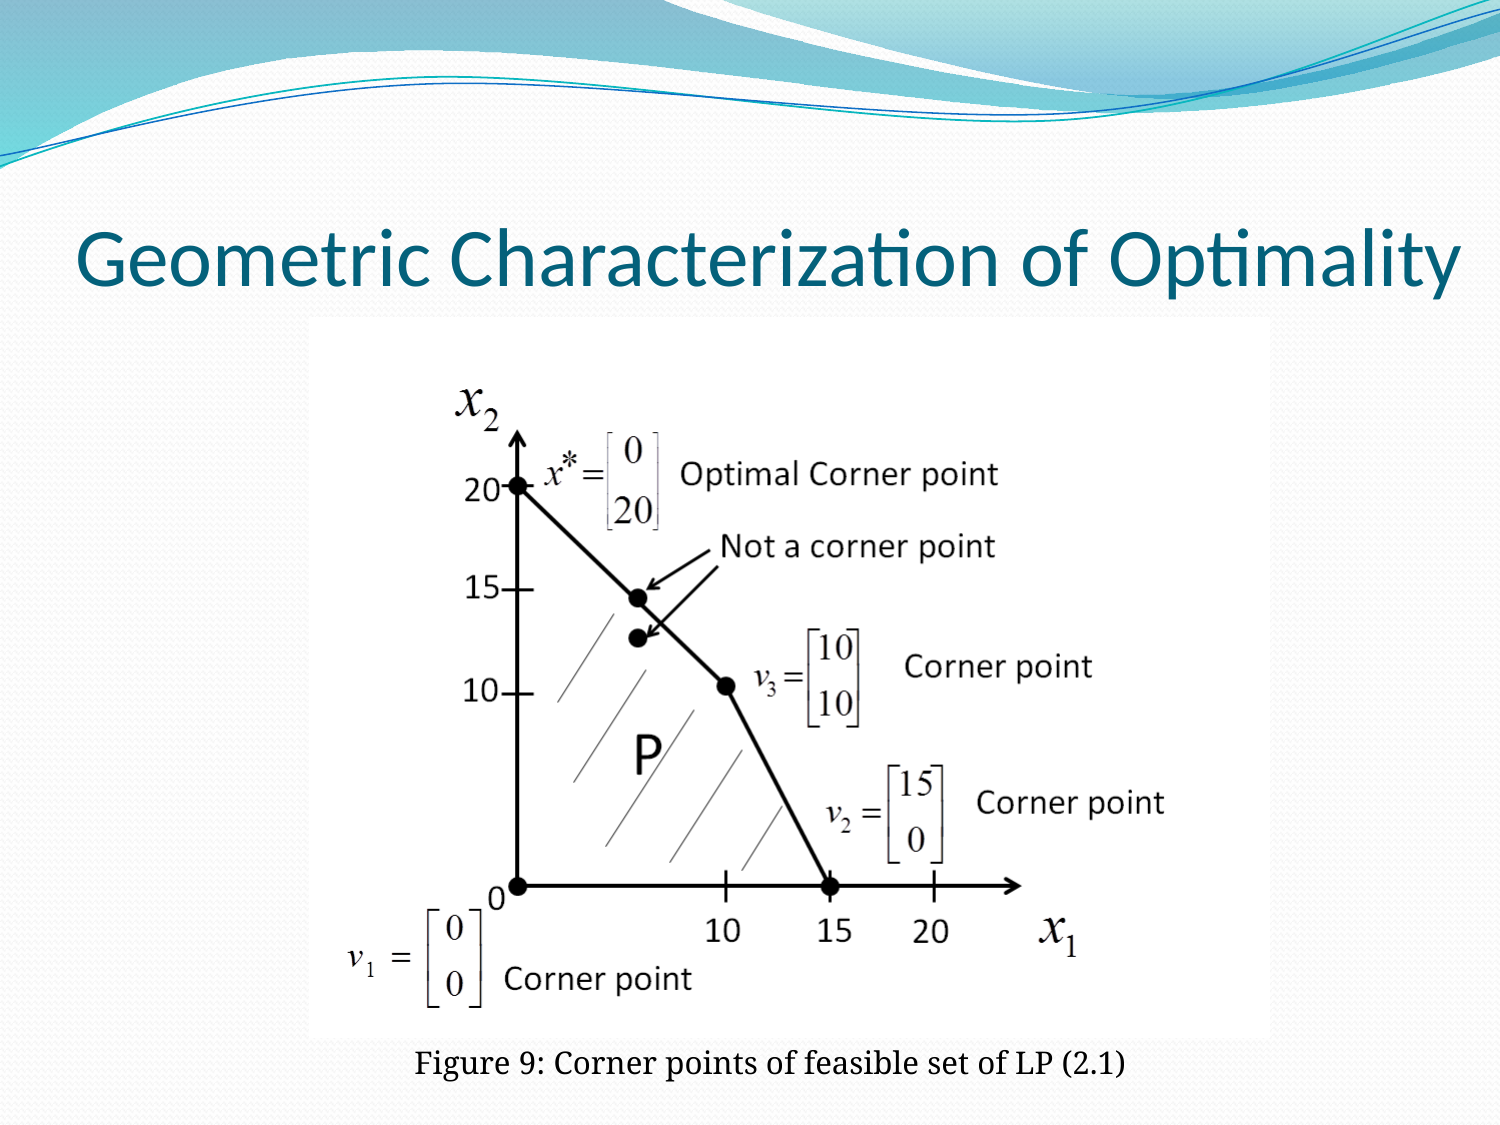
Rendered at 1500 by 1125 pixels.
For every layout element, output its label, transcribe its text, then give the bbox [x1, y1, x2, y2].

title Geometric Characterization of Optimality [75, 115, 1493, 303]
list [309, 317, 1270, 1038]
table_header Figure 9: Corner points of feasible set of LP (2.1) [337, 1051, 1205, 1094]
